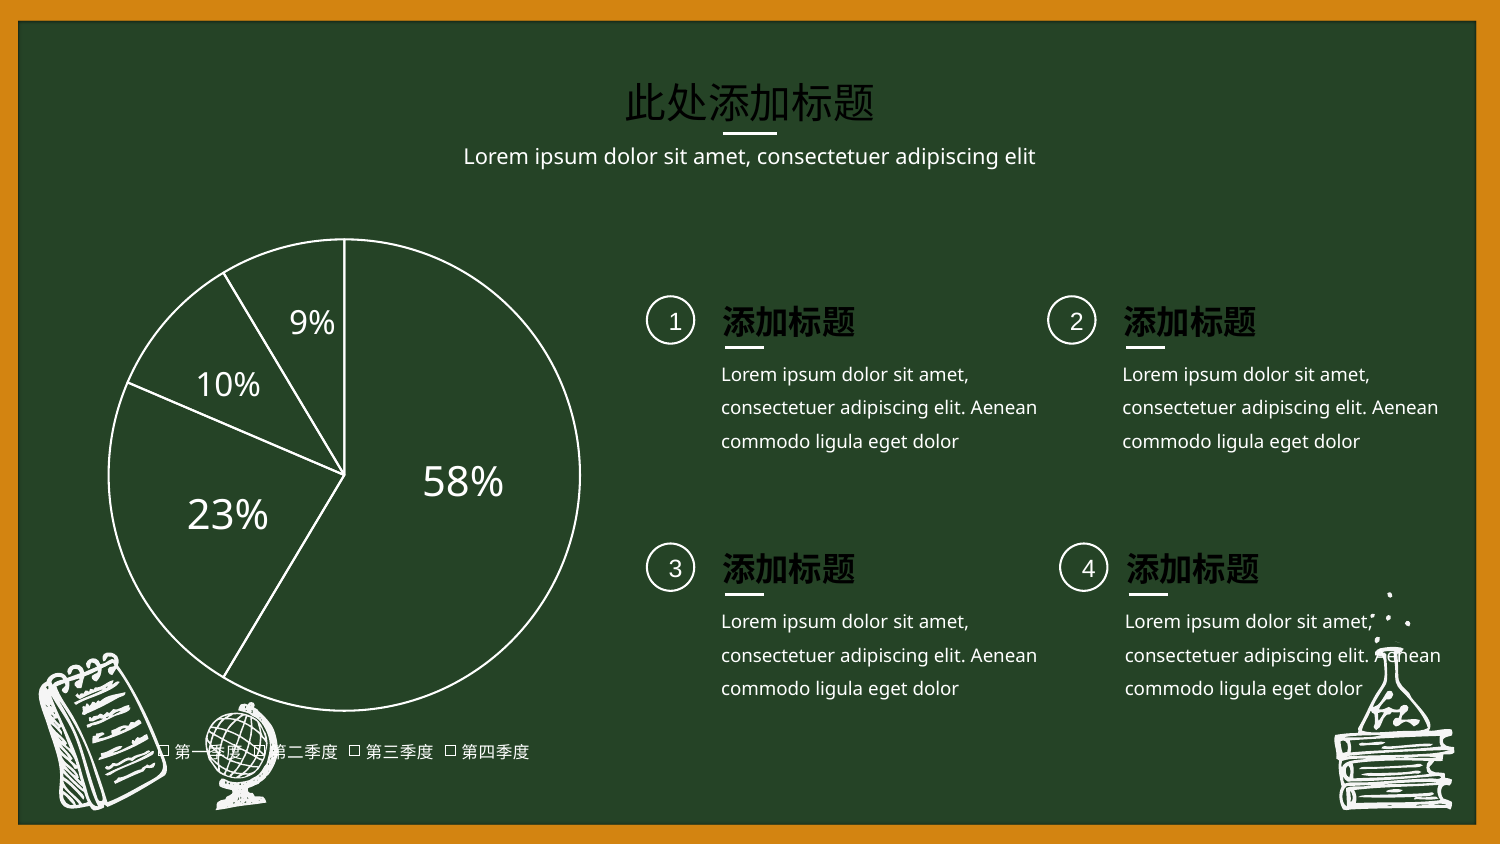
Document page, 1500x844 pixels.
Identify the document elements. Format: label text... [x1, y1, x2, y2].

text_box Lorem ipsum dolor sit amet, consectetuer adipiscing elit [448, 135, 1052, 177]
chart [0, 228, 750, 770]
picture [0, 0, 1500, 844]
text_box 4 [1059, 542, 1109, 592]
picture [64, 796, 72, 804]
picture [82, 770, 97, 806]
text_box 添加标题 [1111, 540, 1275, 590]
text_box Lorem ipsum dolor sit amet, consectetuer adipiscing elit. Aenean commodo ligula eget dolor [1110, 590, 1472, 707]
text_box 此处添加标题 [609, 69, 891, 135]
text_box 添加标题 [750, 293, 871, 343]
text_box Lorem ipsum dolor sit amet, consectetuer adipiscing elit. Aenean commodo ligula eget dolor [1107, 343, 1469, 460]
picture [89, 770, 102, 800]
text_box Lorem ipsum dolor sit amet, consectetuer adipiscing elit. Aenean commodo ligula eget dolor [750, 343, 1068, 460]
text_box 2 [1047, 295, 1097, 345]
text_box 添加标题 [750, 540, 871, 590]
picture [64, 782, 87, 803]
text_box Lorem ipsum dolor sit amet, consectetuer adipiscing elit. Aenean commodo ligula eget dolor [750, 590, 1068, 707]
picture [98, 770, 161, 801]
text_box 添加标题 [1109, 293, 1272, 343]
